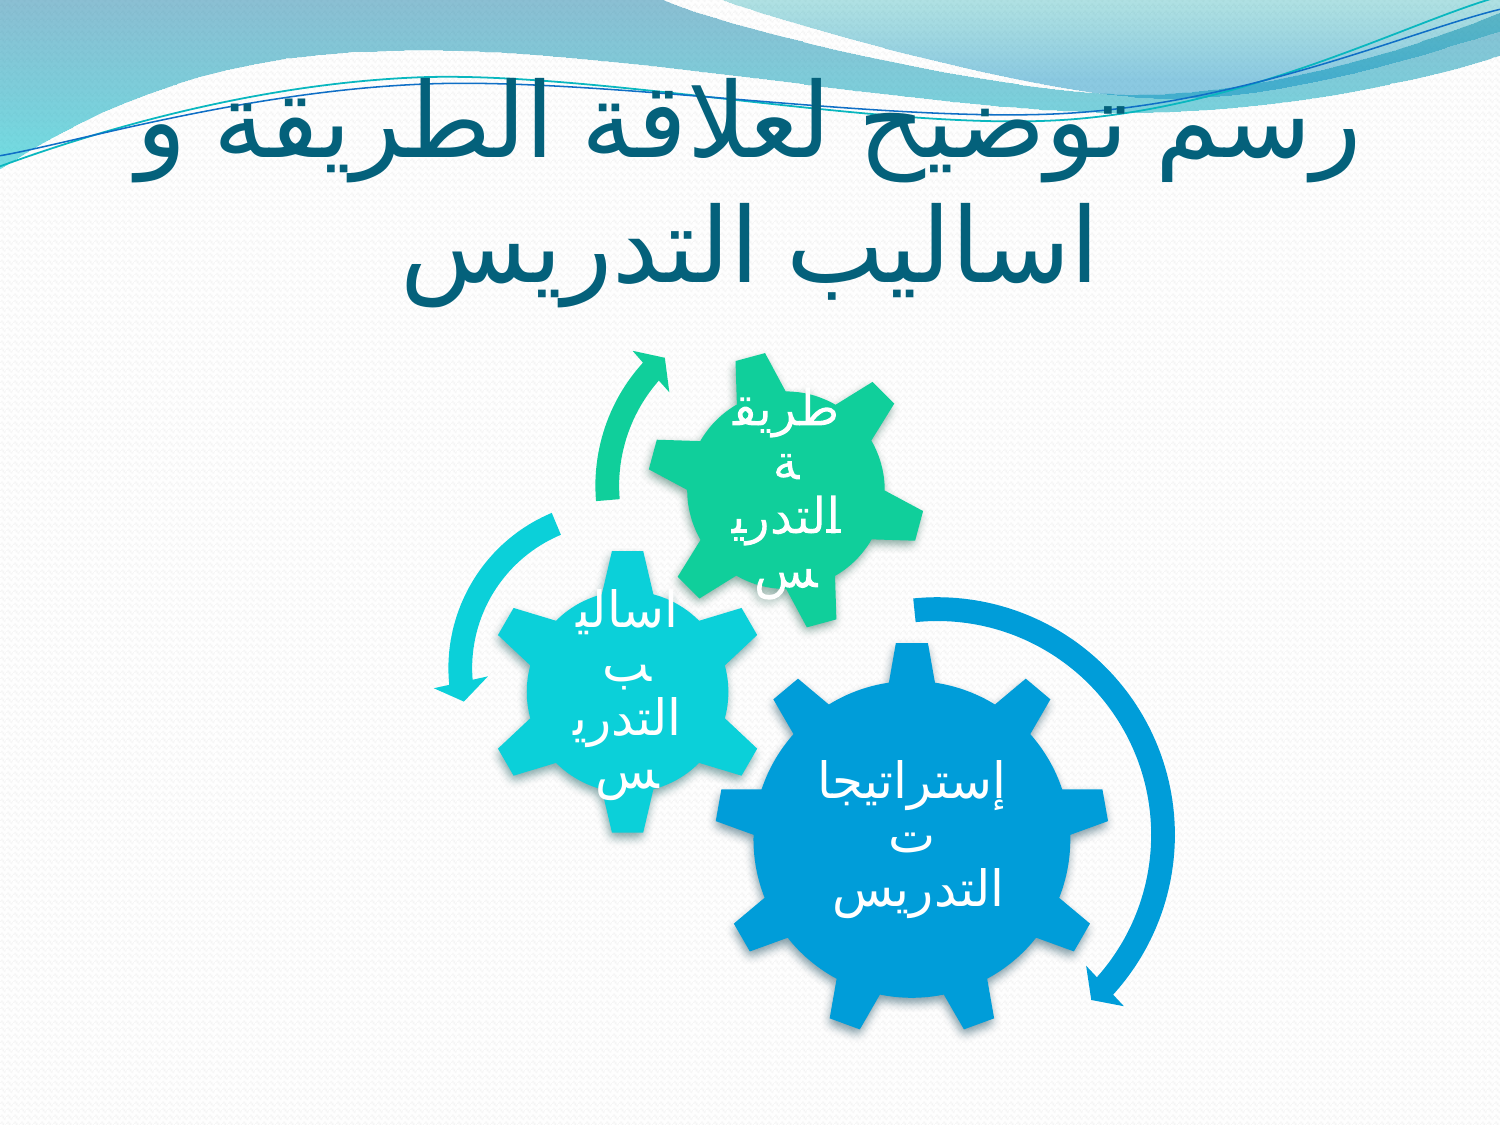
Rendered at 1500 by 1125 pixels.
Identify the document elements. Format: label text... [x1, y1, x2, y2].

title رسم توضيح لعلاقة الطريقة و اساليب التدريس [75, 115, 1425, 303]
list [74, 317, 1426, 1038]
